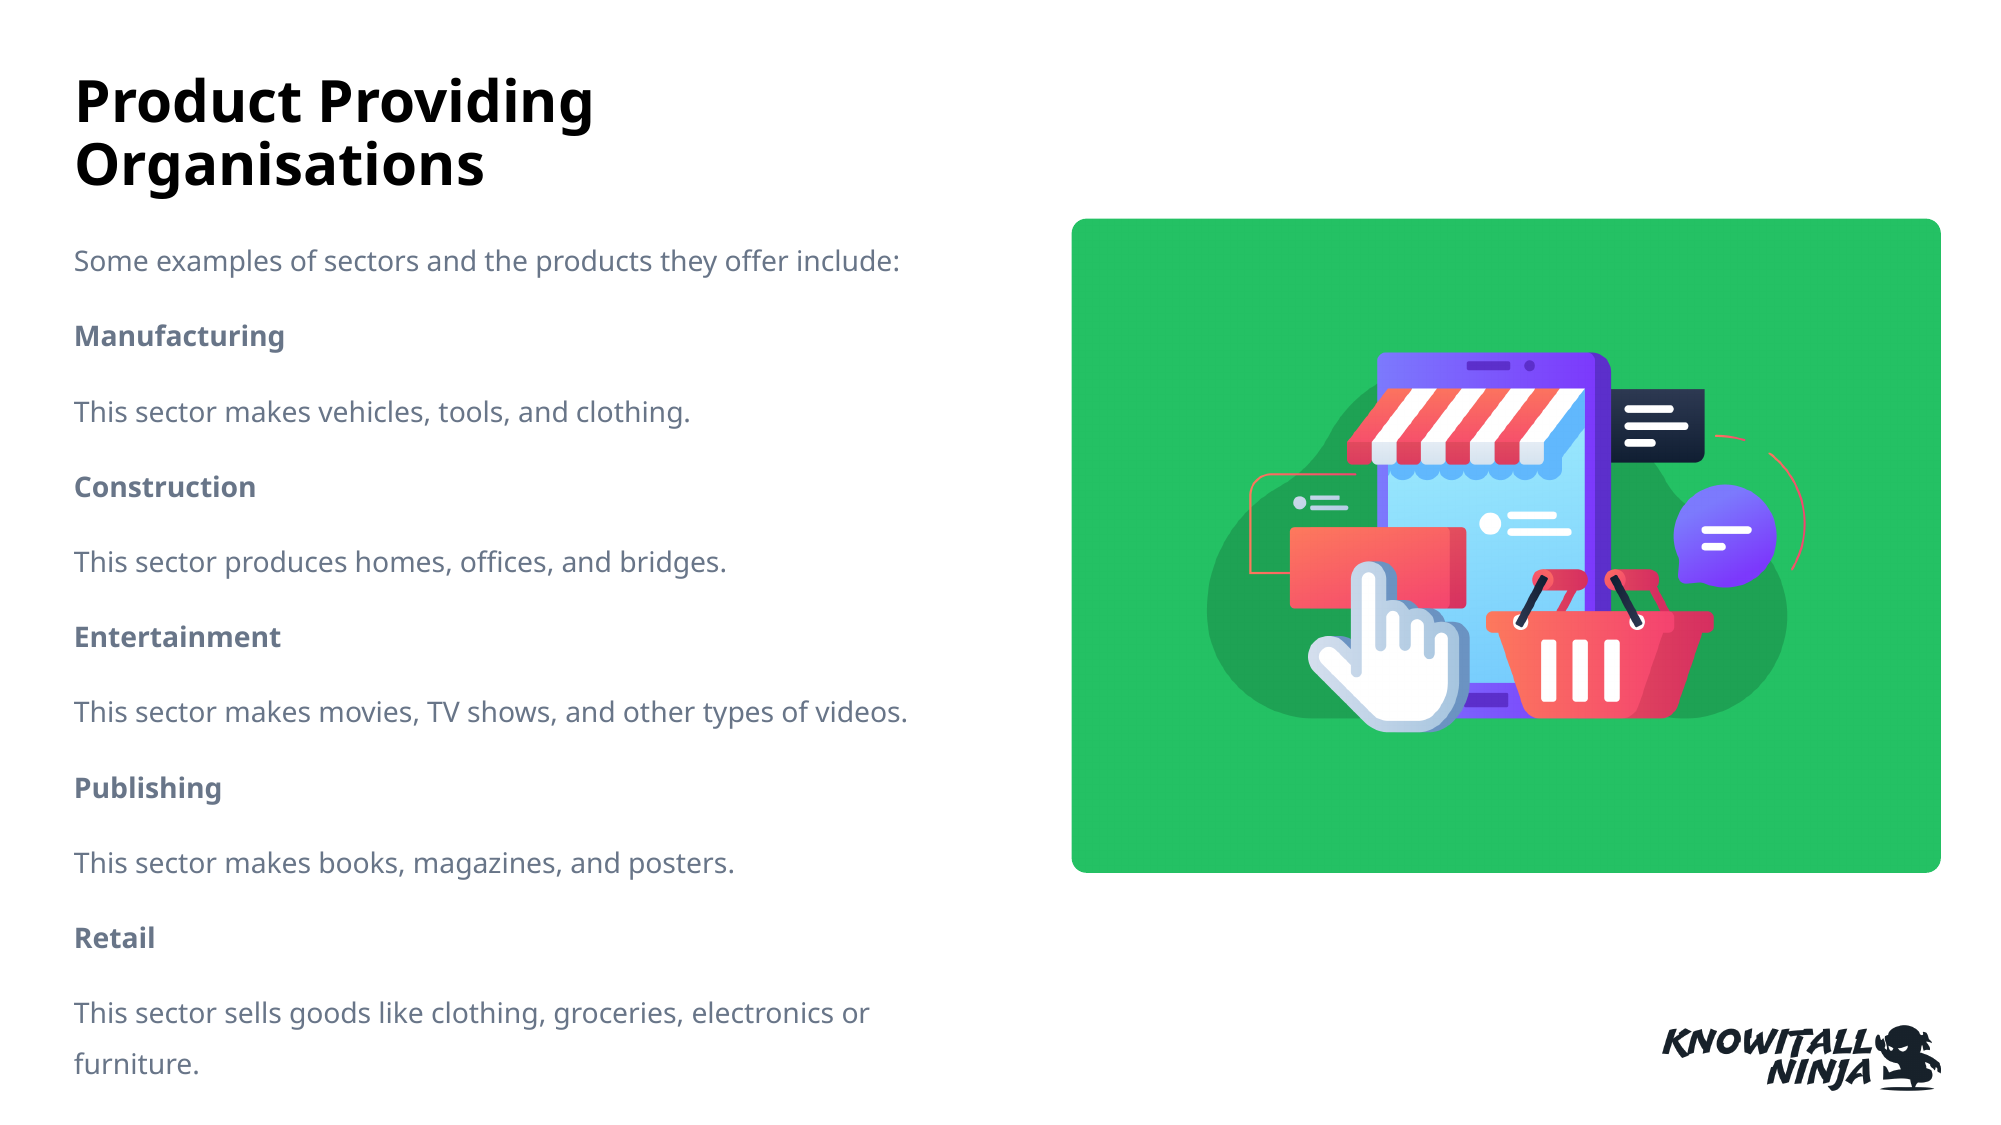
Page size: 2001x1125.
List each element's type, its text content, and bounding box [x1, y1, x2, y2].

picture [1071, 218, 1942, 874]
picture [1662, 1025, 1941, 1091]
title Product Providing Organisations [59, 117, 1000, 206]
list Some examples of sectors and the products they offer include: Manufacturing This sector makes vehicles, tools, and clothing. Construction This sector produces homes, offices, and bridges. Entertainment This sector makes movies, TV shows, and other types of videos. Publishing This sector makes books, magazines, and posters. Retail This sector sells goods like clothing, groceries, electronics or furniture. [59, 218, 1000, 1091]
